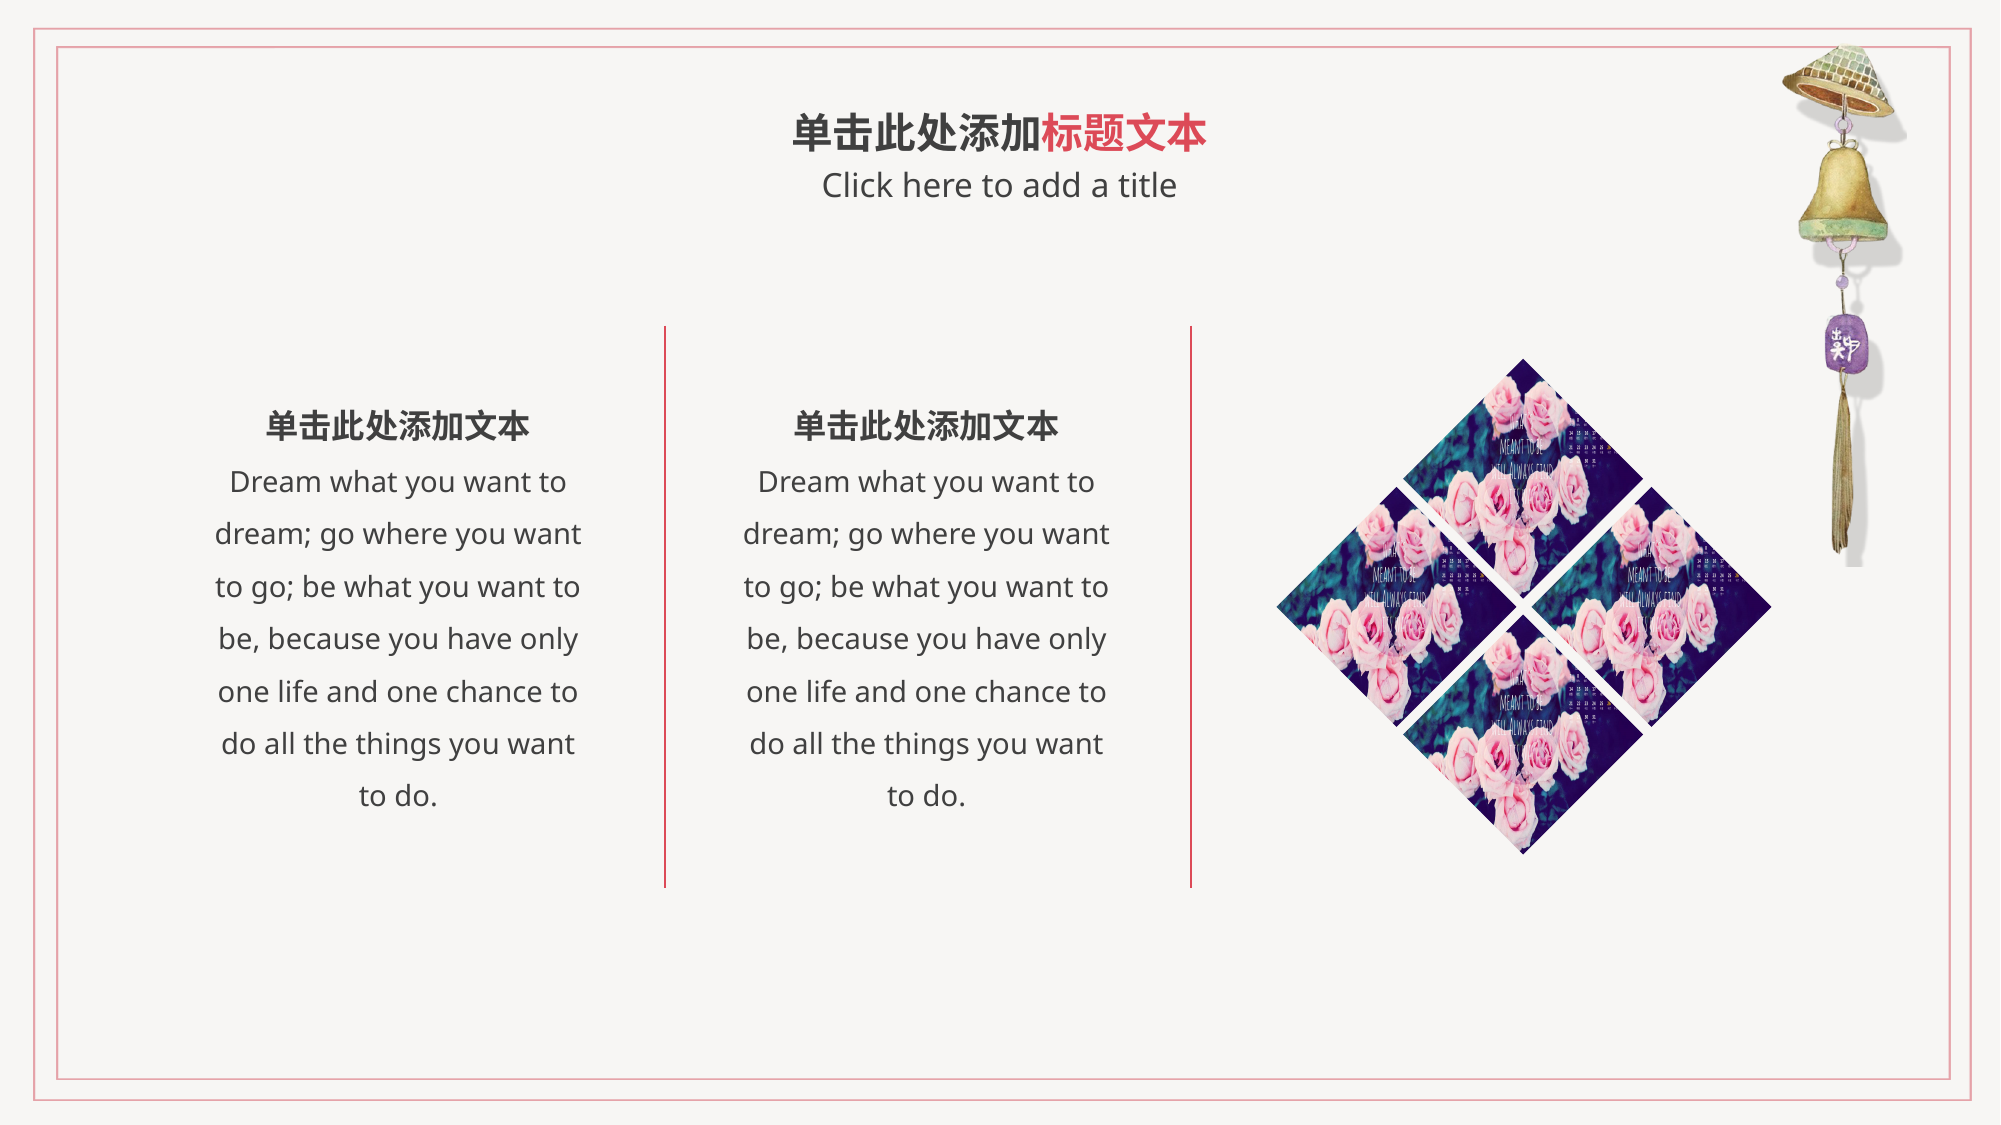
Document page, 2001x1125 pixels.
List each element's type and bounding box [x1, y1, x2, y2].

text_box [1276, 358, 1772, 855]
picture [0, 0, 2000, 1125]
